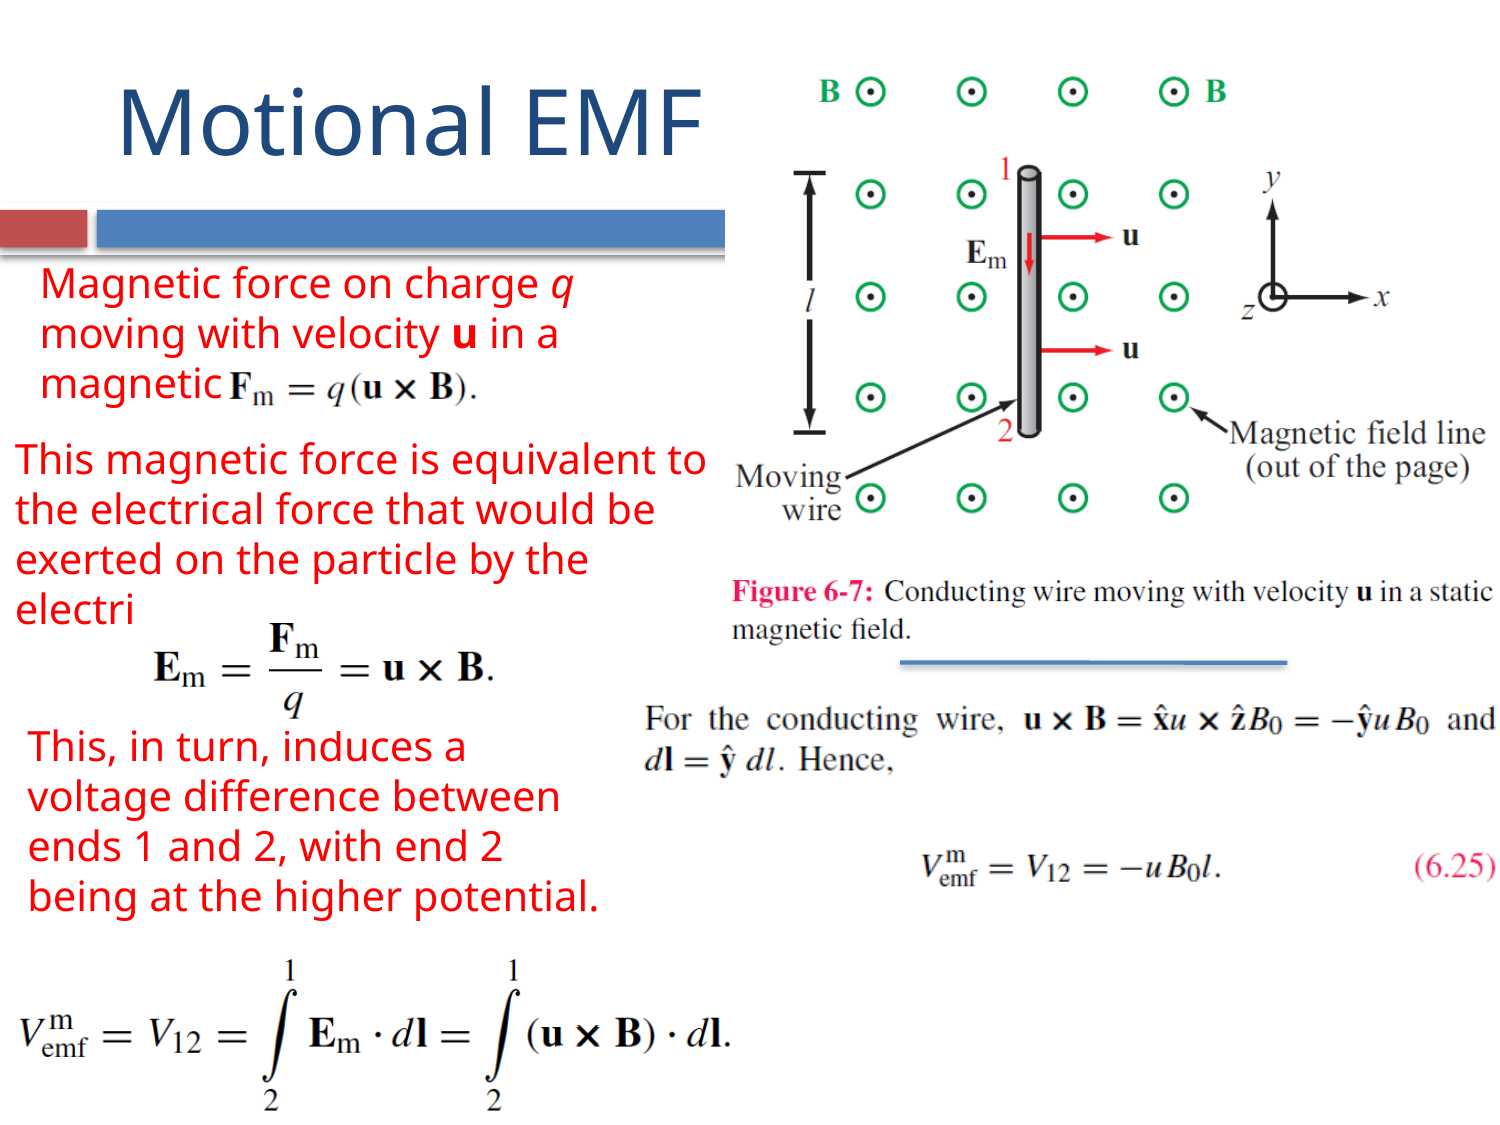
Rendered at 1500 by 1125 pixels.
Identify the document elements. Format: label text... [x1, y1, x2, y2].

text_box Motional EMF [100, 37, 1438, 200]
text_box This, in turn, induces a voltage difference between ends 1 and 2, with end 2 being at the higher potential. The induced voltage is called a motional emf [12, 712, 625, 926]
picture [637, 697, 1500, 901]
picture [0, 927, 738, 1125]
picture [224, 366, 479, 413]
picture [137, 587, 501, 731]
text_box [899, 660, 1288, 665]
text_box This magnetic force is equivalent to the electrical force that would be exerted on the particle by the electric field Em given by [0, 425, 719, 640]
picture [724, 71, 1500, 651]
text_box Magnetic force on charge q moving with velocity u in a magnetic field B: [24, 249, 719, 415]
